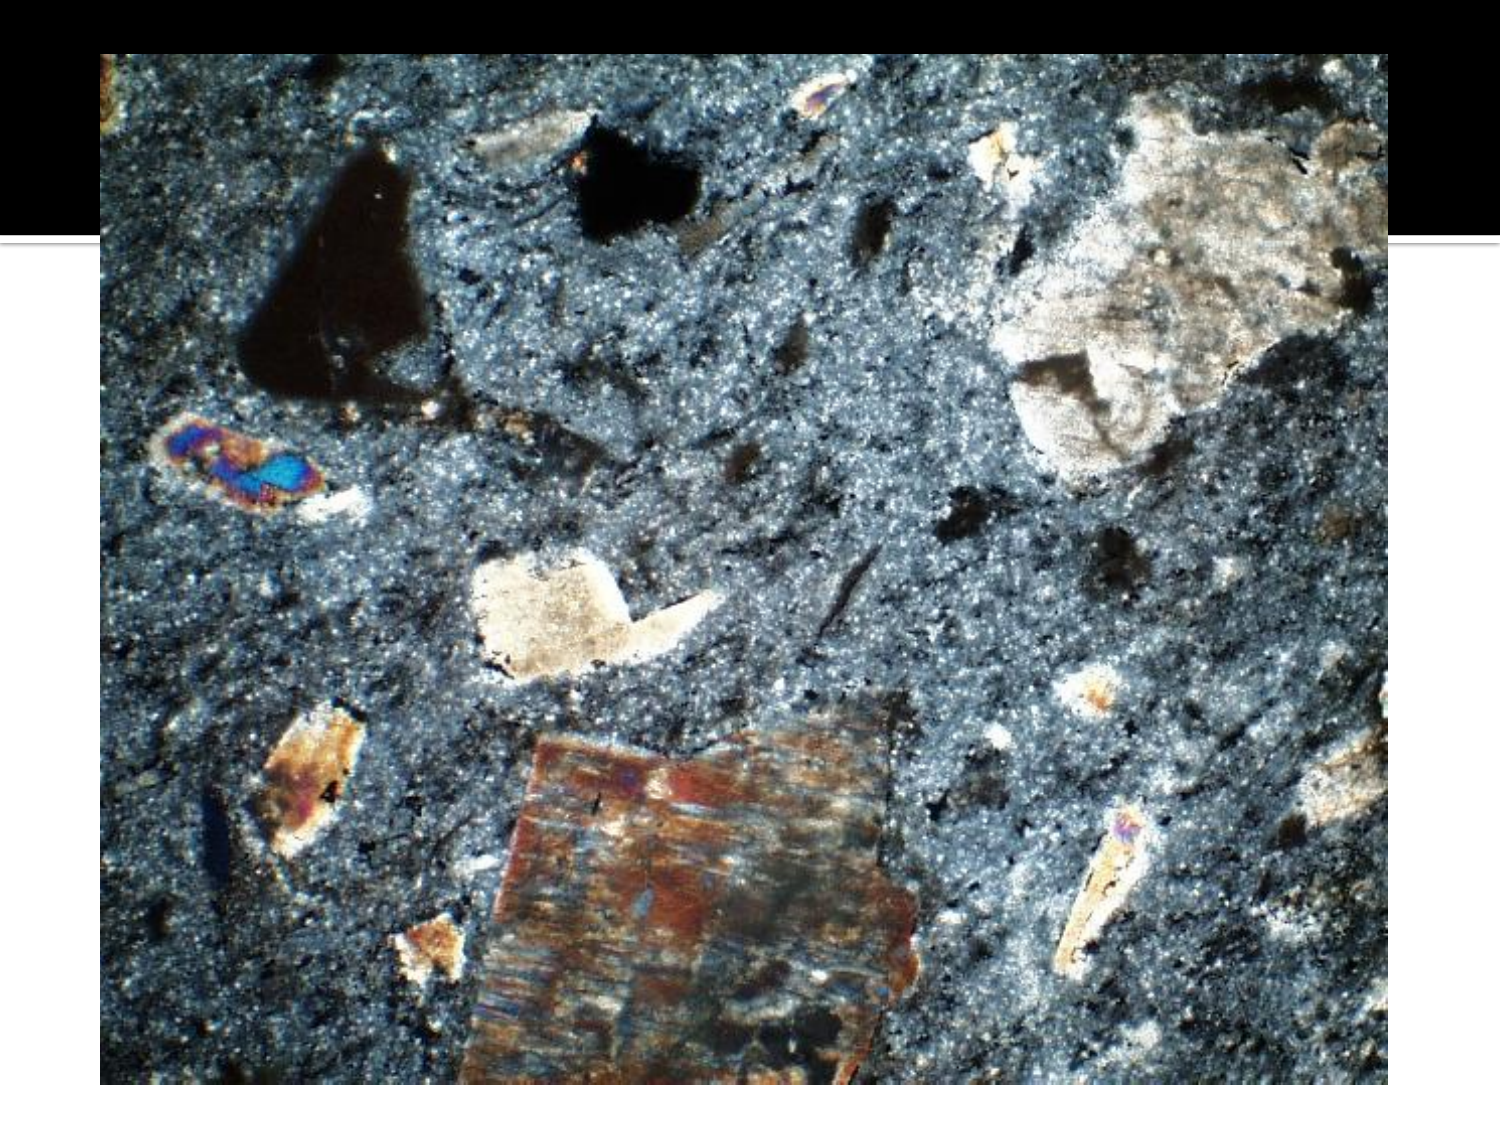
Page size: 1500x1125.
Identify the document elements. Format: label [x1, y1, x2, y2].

picture [100, 54, 1388, 1085]
